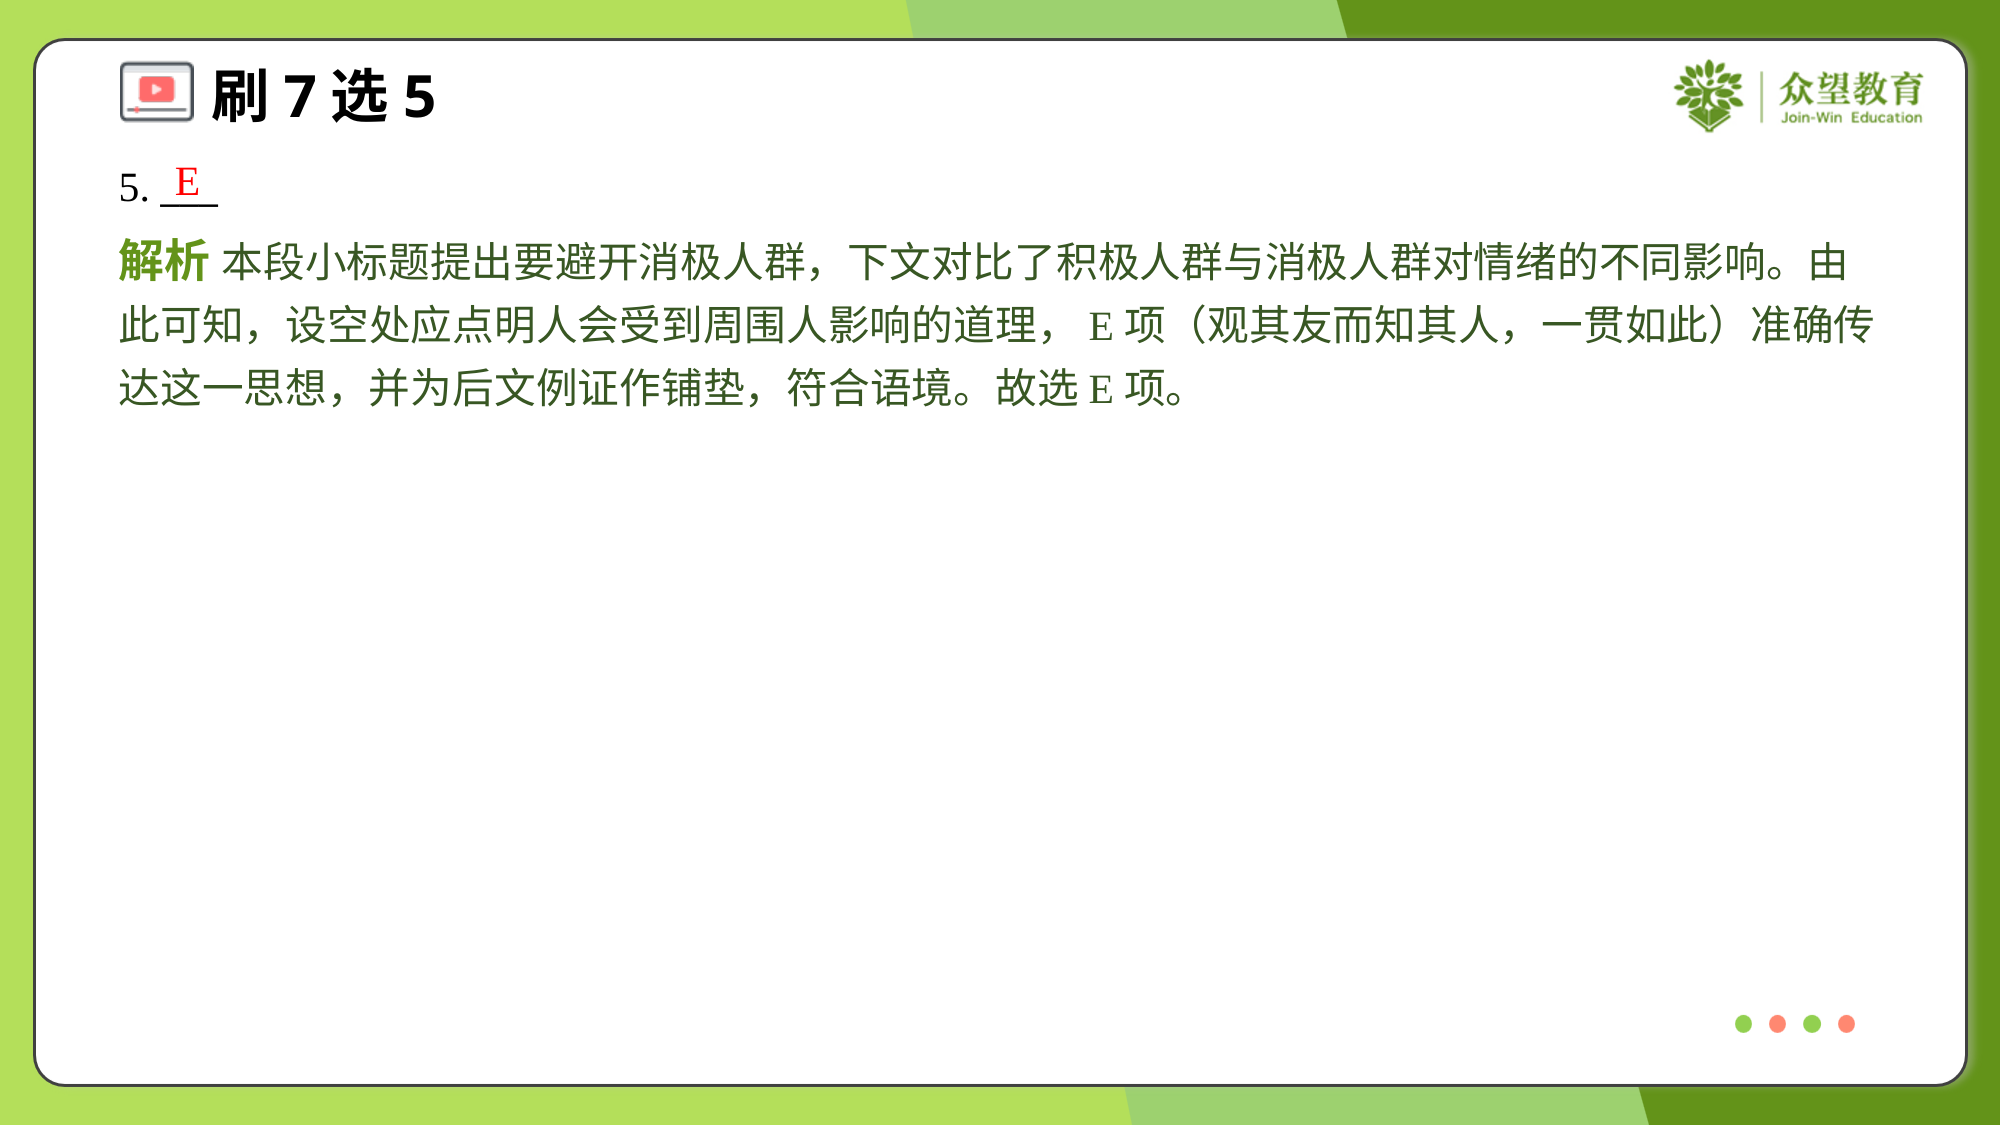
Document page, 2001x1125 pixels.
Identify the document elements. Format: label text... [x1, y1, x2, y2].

text_box E [170, 141, 205, 199]
text_box 解析 本段小标题提出要避开消极人群，下文对比了积极人群与消极人群对情绪的不同影响。由此可知，设空处应点明人会受到周围人影响的道理，E项（观其友而知其人，一贯如此）准确传达这一思想，并为后文例证作铺垫，符合语境。故选E项。 [118, 217, 1883, 407]
picture [0, 0, 2000, 1125]
text_box 5. ___ [118, 147, 1883, 205]
